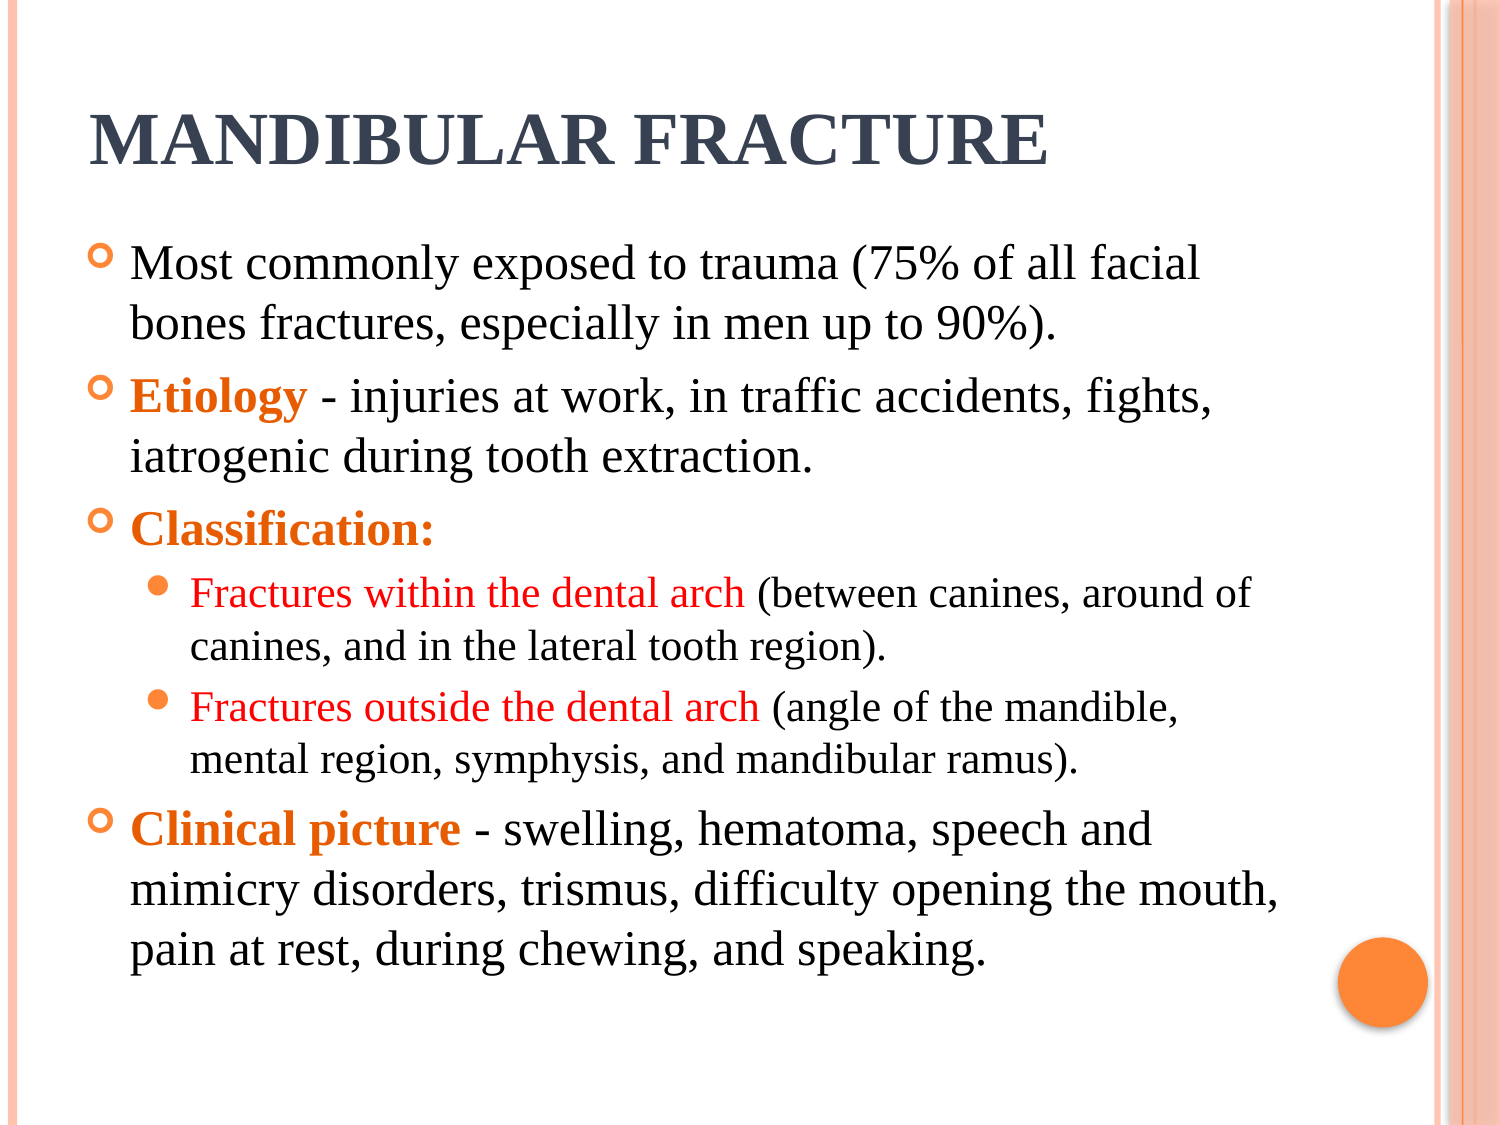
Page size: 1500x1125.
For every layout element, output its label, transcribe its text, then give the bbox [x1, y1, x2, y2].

list Most commonly exposed to trauma (75% of all facial bones fractures, especially in men up to 90%). Etiology - injuries at work, in traffic accidents, fights, iatrogenic during tooth extraction. Classification: Fractures within the dental arch (between canines, around of canines, and in the lateral tooth region). Fractures outside the dental arch (angle of the mandible, mental region, symphysis, and mandibular ramus). Clinical picture - swelling, hematoma, speech and mimicry disorders, trismus, difficulty opening the mouth, pain at rest, during chewing, and speaking. [70, 222, 1296, 1023]
title Mandibular Fracture [75, 45, 1300, 188]
